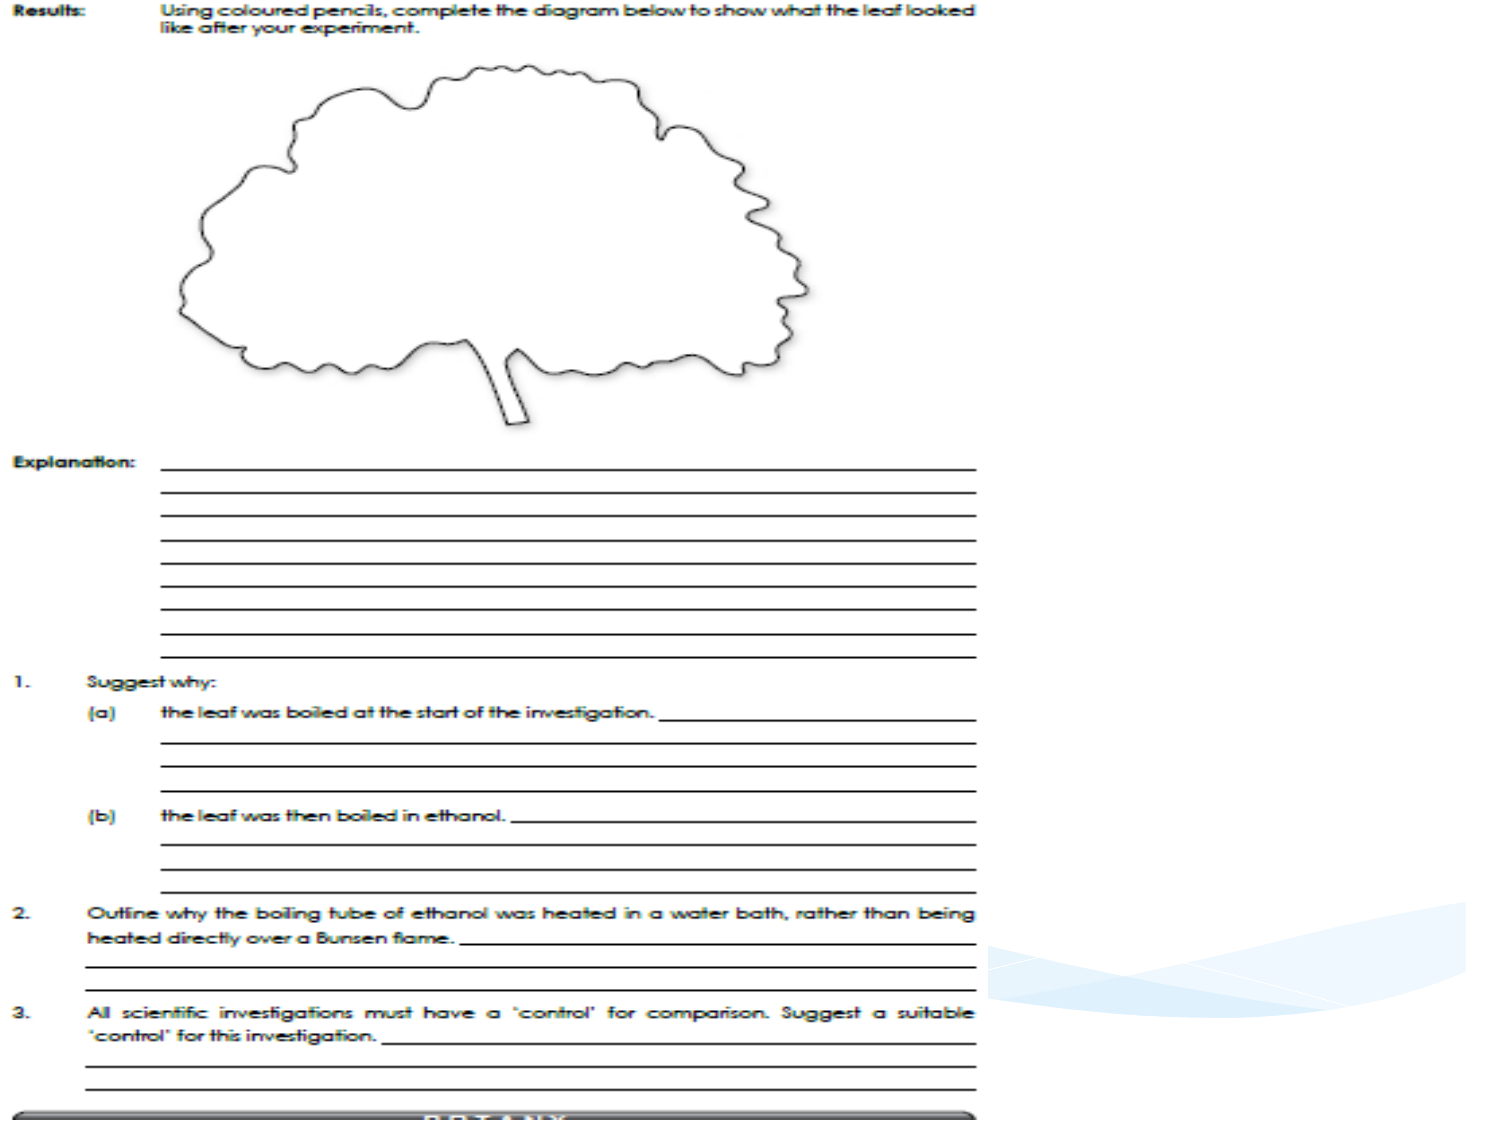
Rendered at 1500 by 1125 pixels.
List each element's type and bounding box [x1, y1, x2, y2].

picture [0, 0, 988, 1120]
